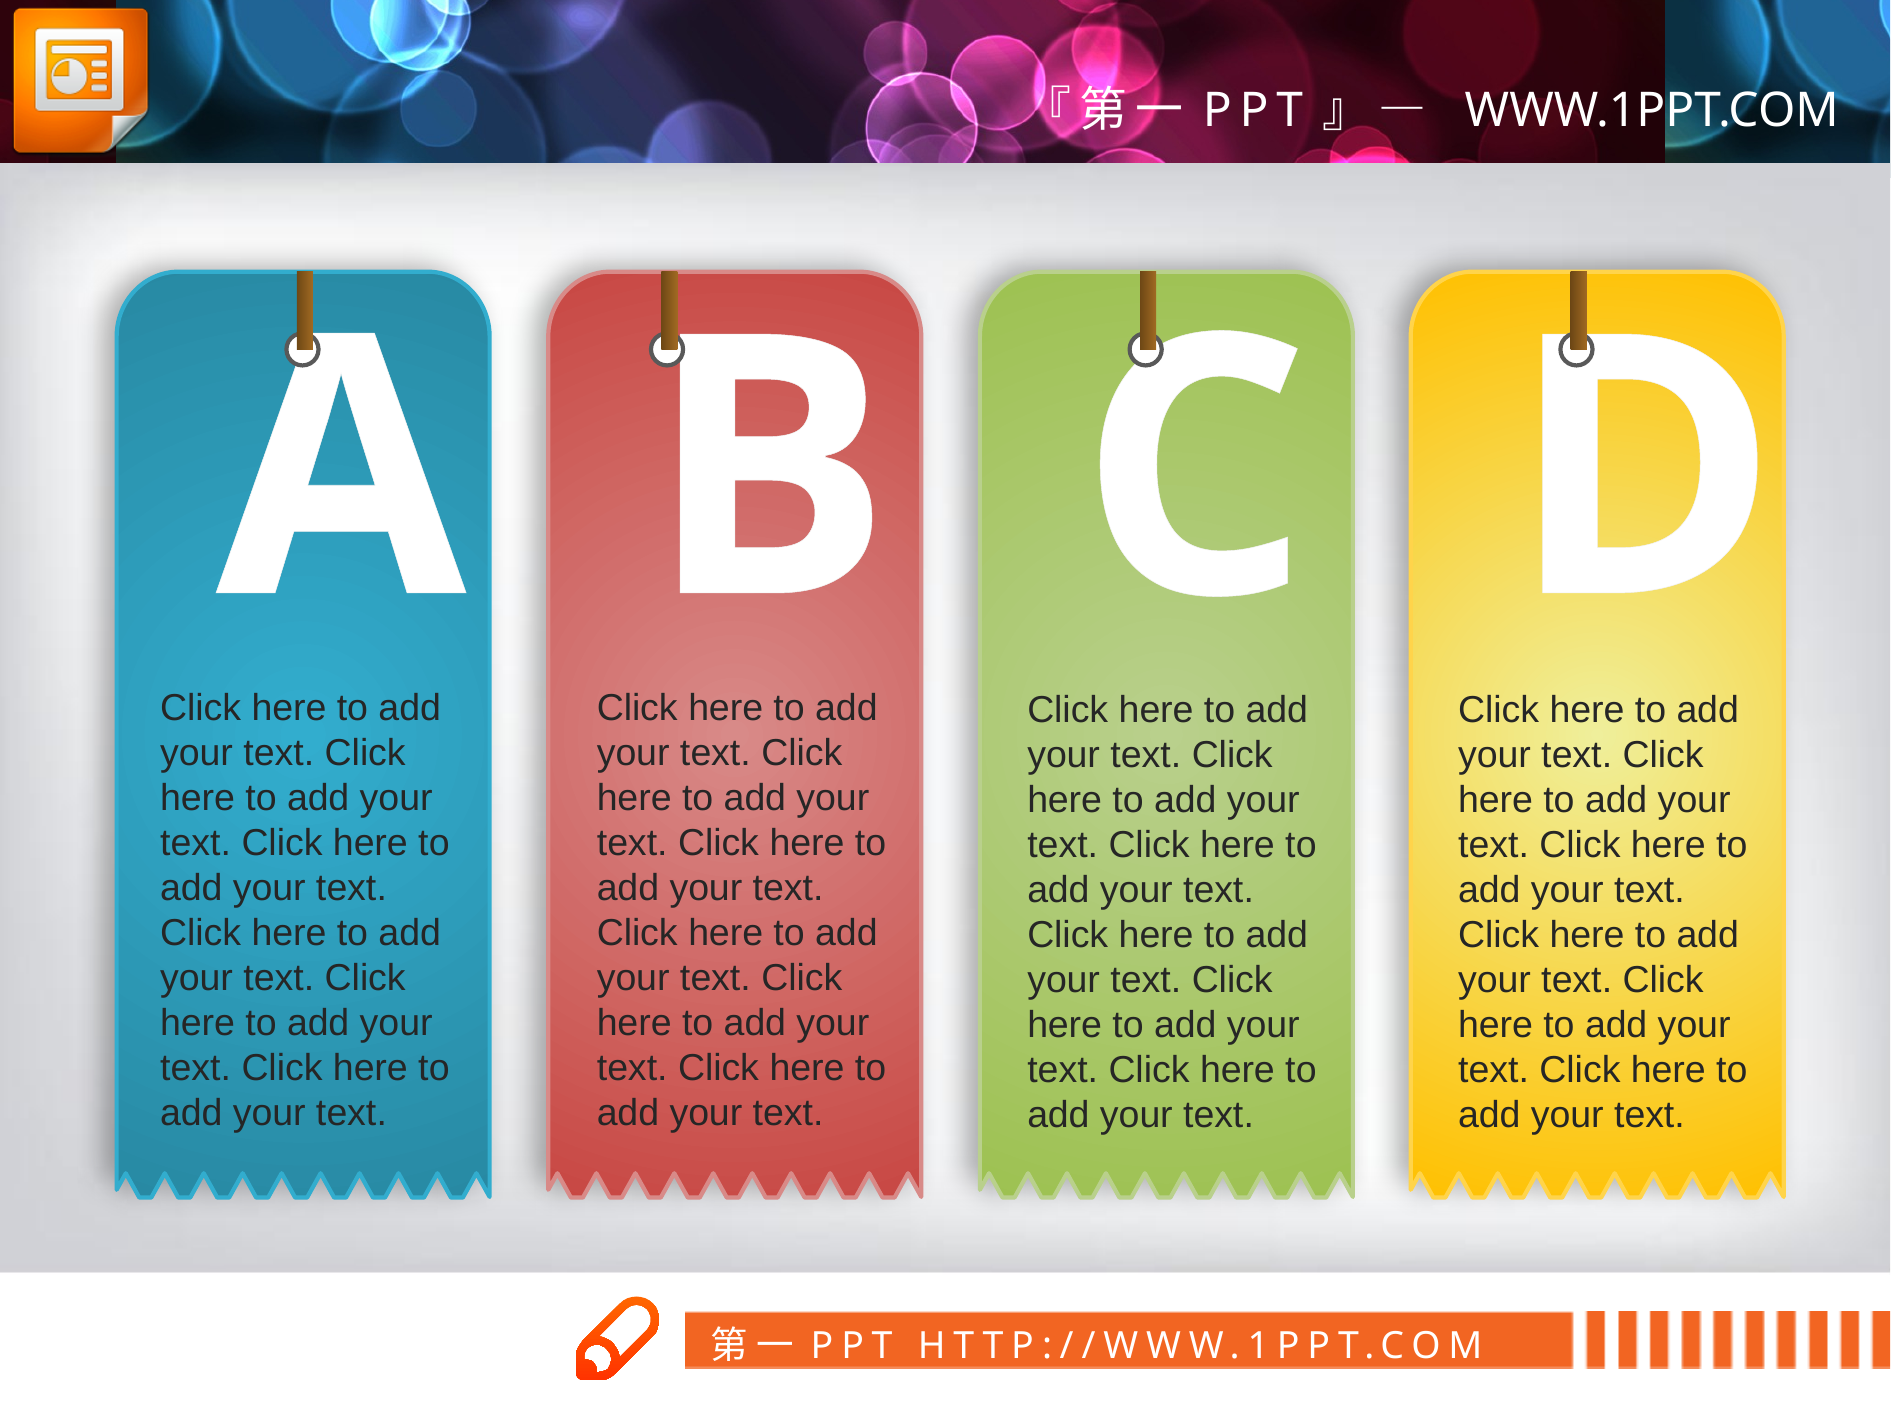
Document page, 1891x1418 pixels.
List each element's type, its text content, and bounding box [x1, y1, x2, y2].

picture [685, 1311, 1891, 1369]
text_box Click here to add your text. Click here to add your text. Click here to add your text. Click here to add your text. Click here to add your text. Click here to add your text. [141, 673, 485, 1143]
text_box [1570, 271, 1587, 350]
text_box [650, 334, 684, 366]
text_box Click here to add your text. Click here to add your text. Click here to add your text. Click here to add your text. Click here to add your text. Click here to add your text. [578, 673, 922, 1143]
text_box C [1060, 305, 1273, 672]
picture [0, 0, 1891, 1275]
text_box Click here to add your text. Click here to add your text. Click here to add your text. Click here to add your text. Click here to add your text. Click here to add your text. [1008, 675, 1352, 1145]
text_box [296, 271, 313, 350]
text_box [116, 271, 490, 1198]
text_box Click here to add your text. Click here to add your text. Click here to add your text. Click here to add your text. Click here to add your text. Click here to add your text. [1439, 675, 1783, 1145]
text_box [548, 271, 922, 1198]
text_box B [628, 305, 841, 672]
text_box [1410, 271, 1784, 1198]
text_box A [197, 305, 410, 672]
text_box [661, 271, 678, 350]
text_box [1140, 271, 1157, 350]
text_box [286, 334, 319, 366]
text_box D [1491, 305, 1704, 672]
text_box [1129, 334, 1162, 366]
text_box [979, 271, 1353, 1198]
text_box [1560, 334, 1593, 366]
